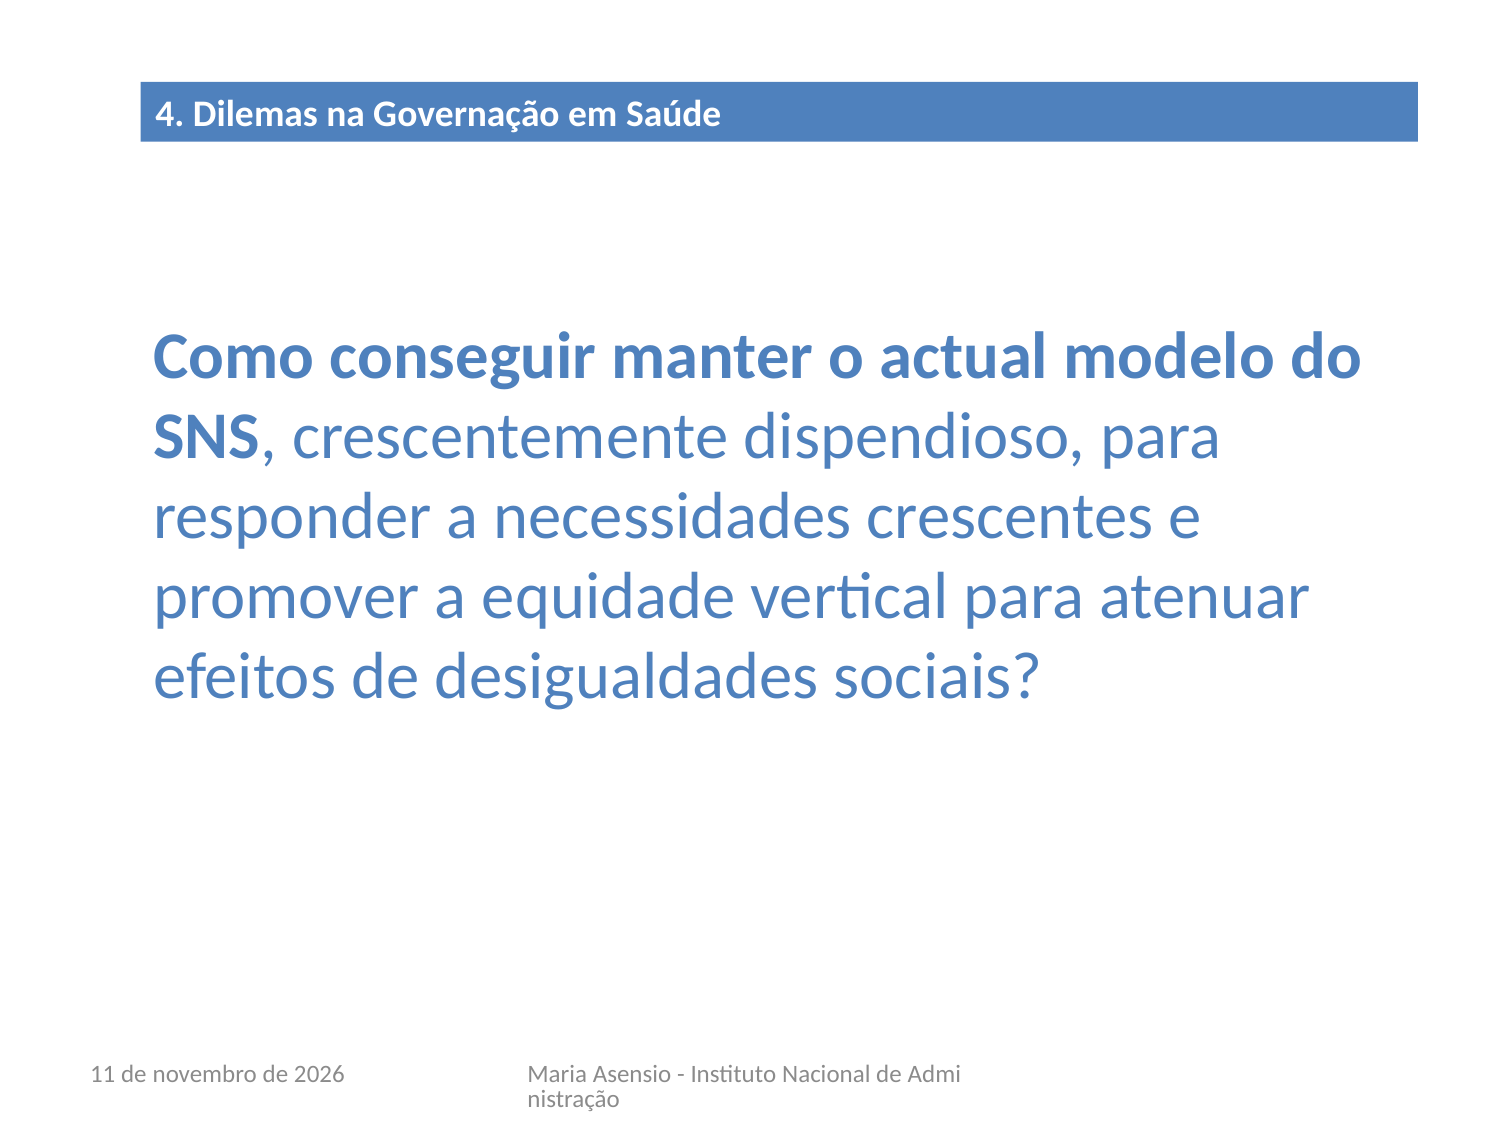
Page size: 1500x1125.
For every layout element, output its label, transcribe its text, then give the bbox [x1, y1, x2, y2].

text_box 4. Dilemas na Governação em Saúde [140, 81, 1418, 142]
footer Maria Asensio - Instituto Nacional de Administração [512, 1042, 988, 1103]
list Como conseguir manter o actual modelo do SNS, crescentemente dispendioso, para responder a necessidades crescentes e promover a equidade vertical para atenuar efeitos de desigualdades sociais? [82, 210, 1432, 1041]
slide_number 21 de Maio de 2010 [75, 1042, 425, 1103]
